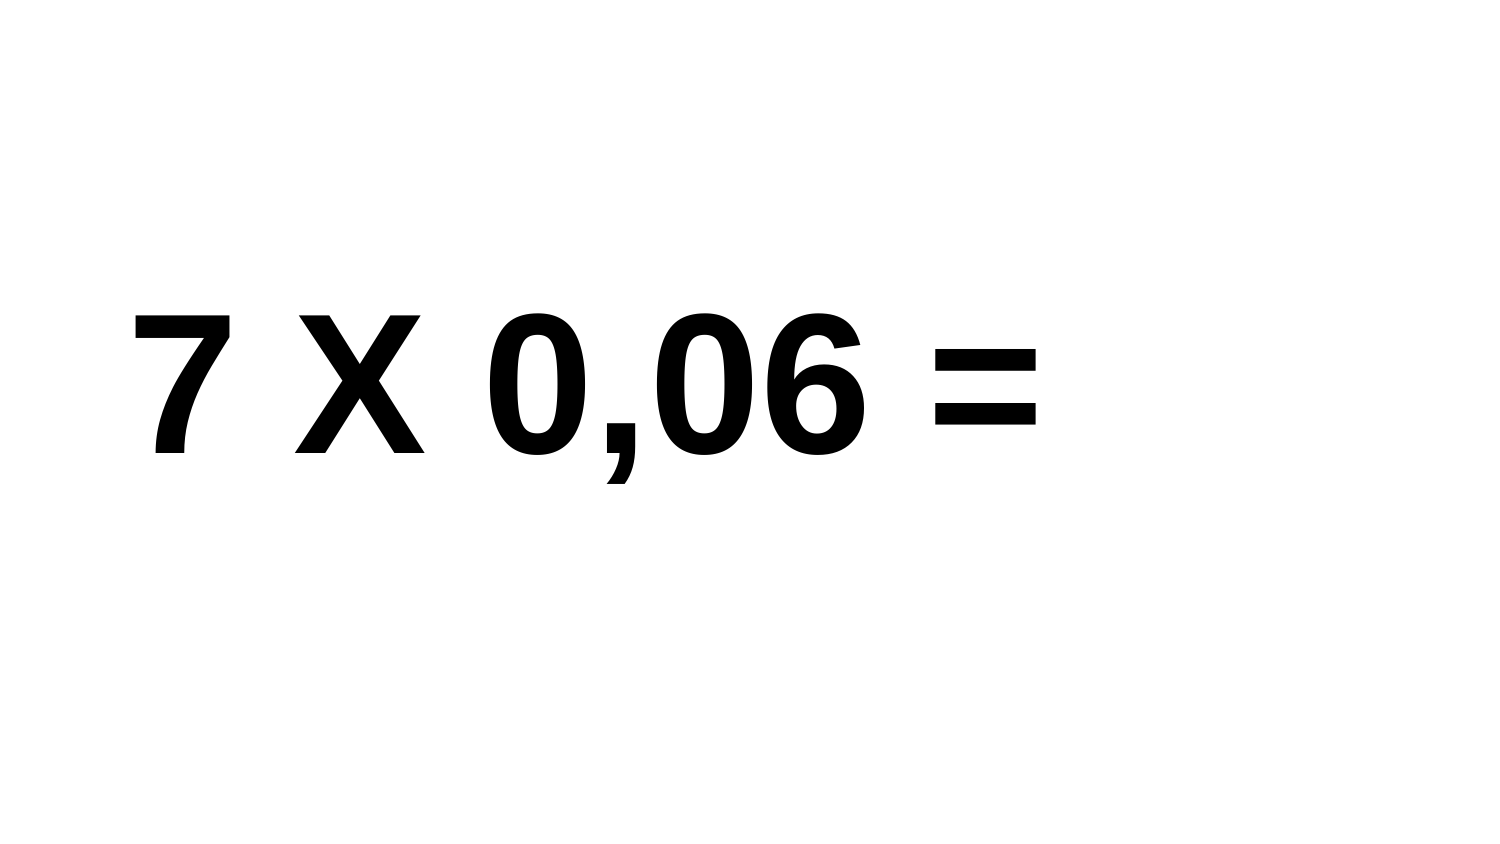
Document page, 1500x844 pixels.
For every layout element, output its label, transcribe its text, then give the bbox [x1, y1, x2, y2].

text_box 7 X 0,06 = [112, 318, 1388, 509]
